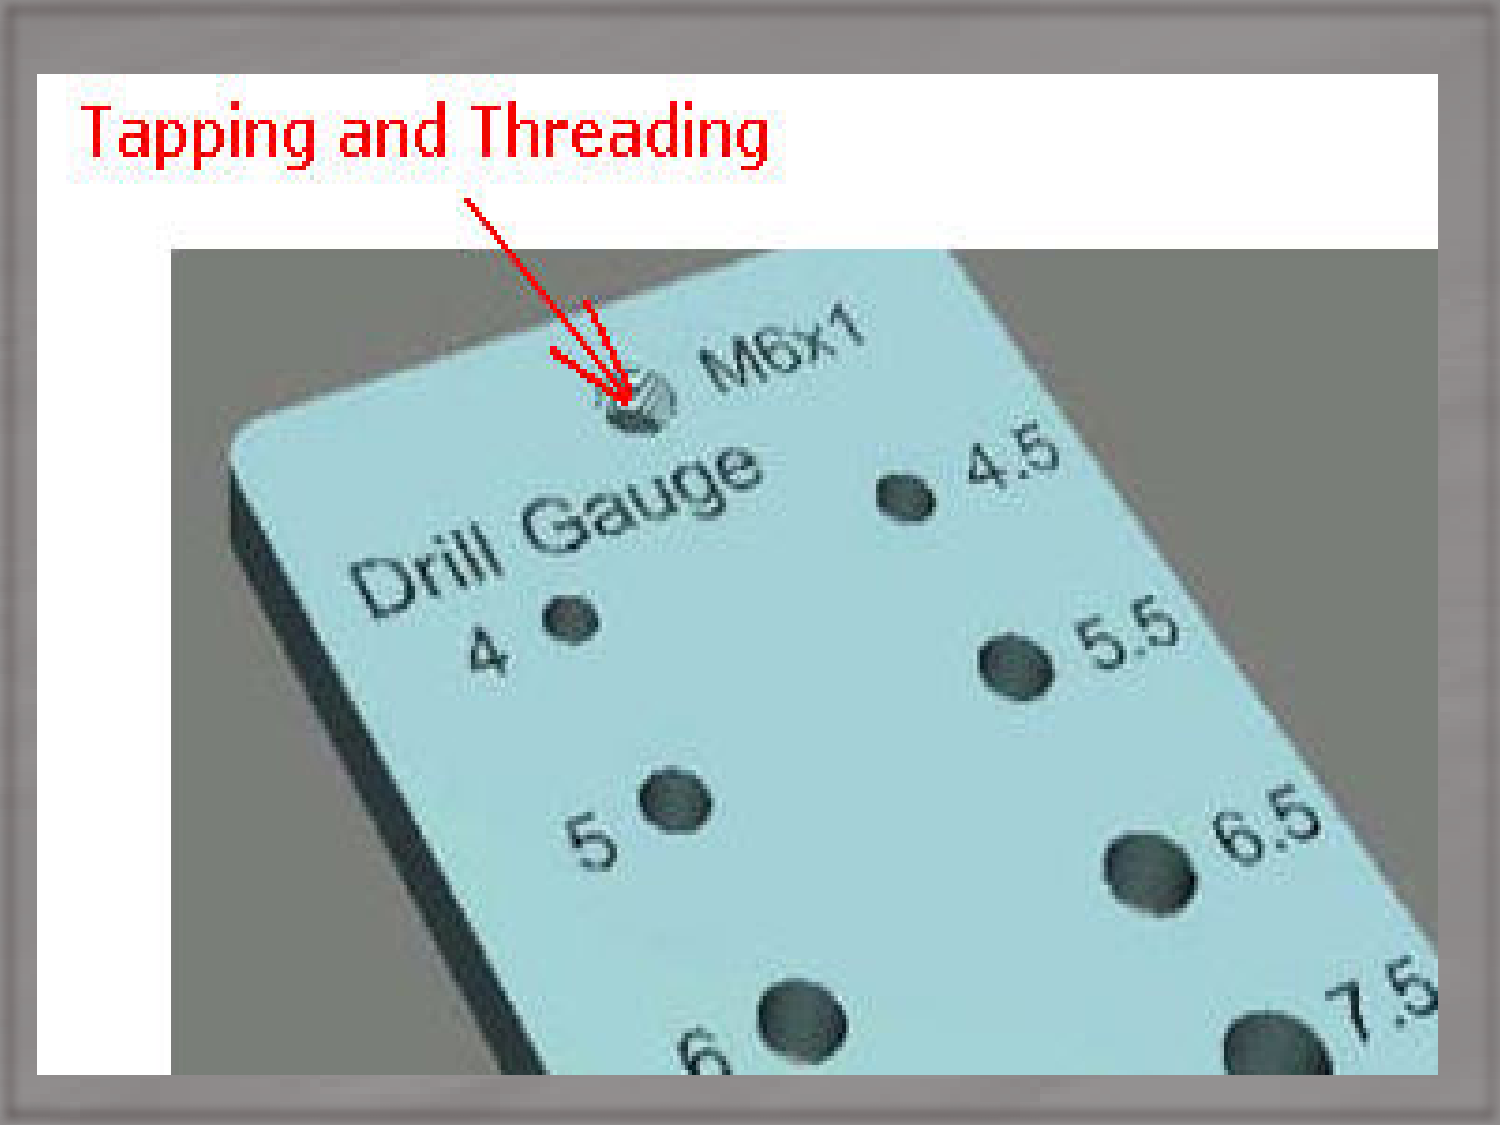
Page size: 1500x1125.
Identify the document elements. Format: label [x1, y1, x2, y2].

picture [37, 74, 1438, 1076]
